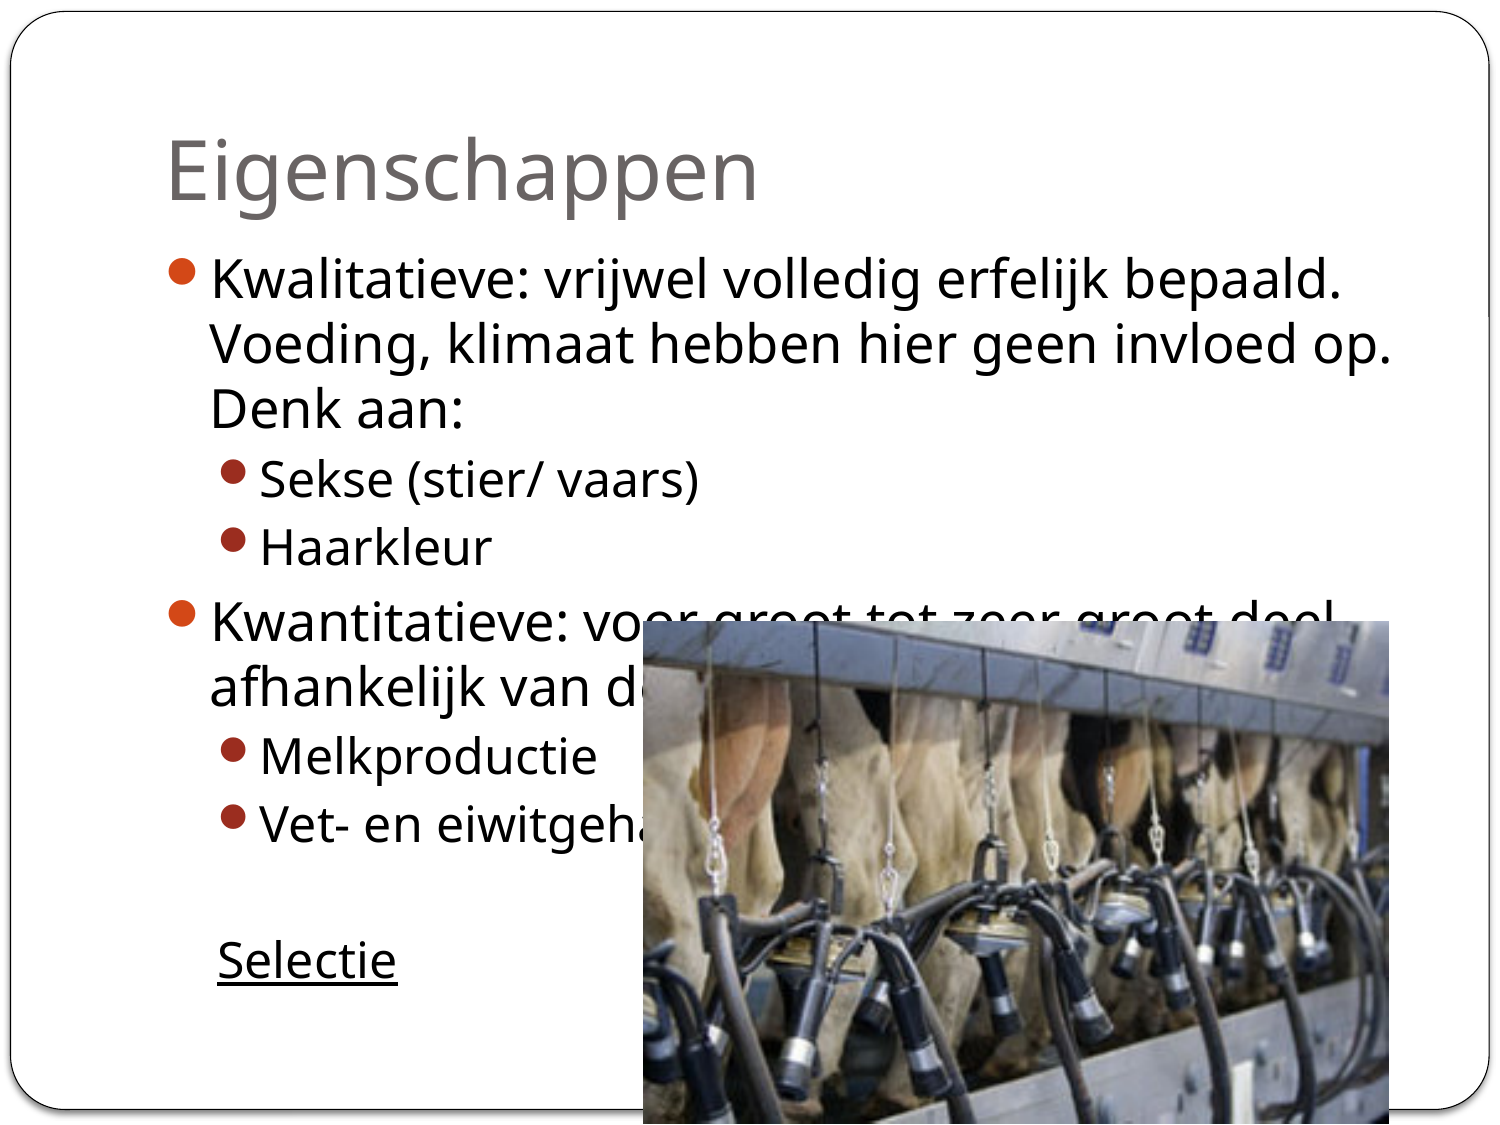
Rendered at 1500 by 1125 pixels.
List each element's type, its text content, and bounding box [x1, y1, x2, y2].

title Eigenschappen [150, 45, 1425, 233]
list Kwalitatieve: vrijwel volledig erfelijk bepaald. Voeding, klimaat hebben hier geen invloed op. Denk aan: Sekse (stier/ vaars) Haarkleur Kwantitatieve: voor groot tot zeer groot deel afhankelijk van de omgeving Melkproductie Vet- en eiwitgehalte Selectie [150, 237, 1425, 988]
picture [643, 621, 1389, 1124]
